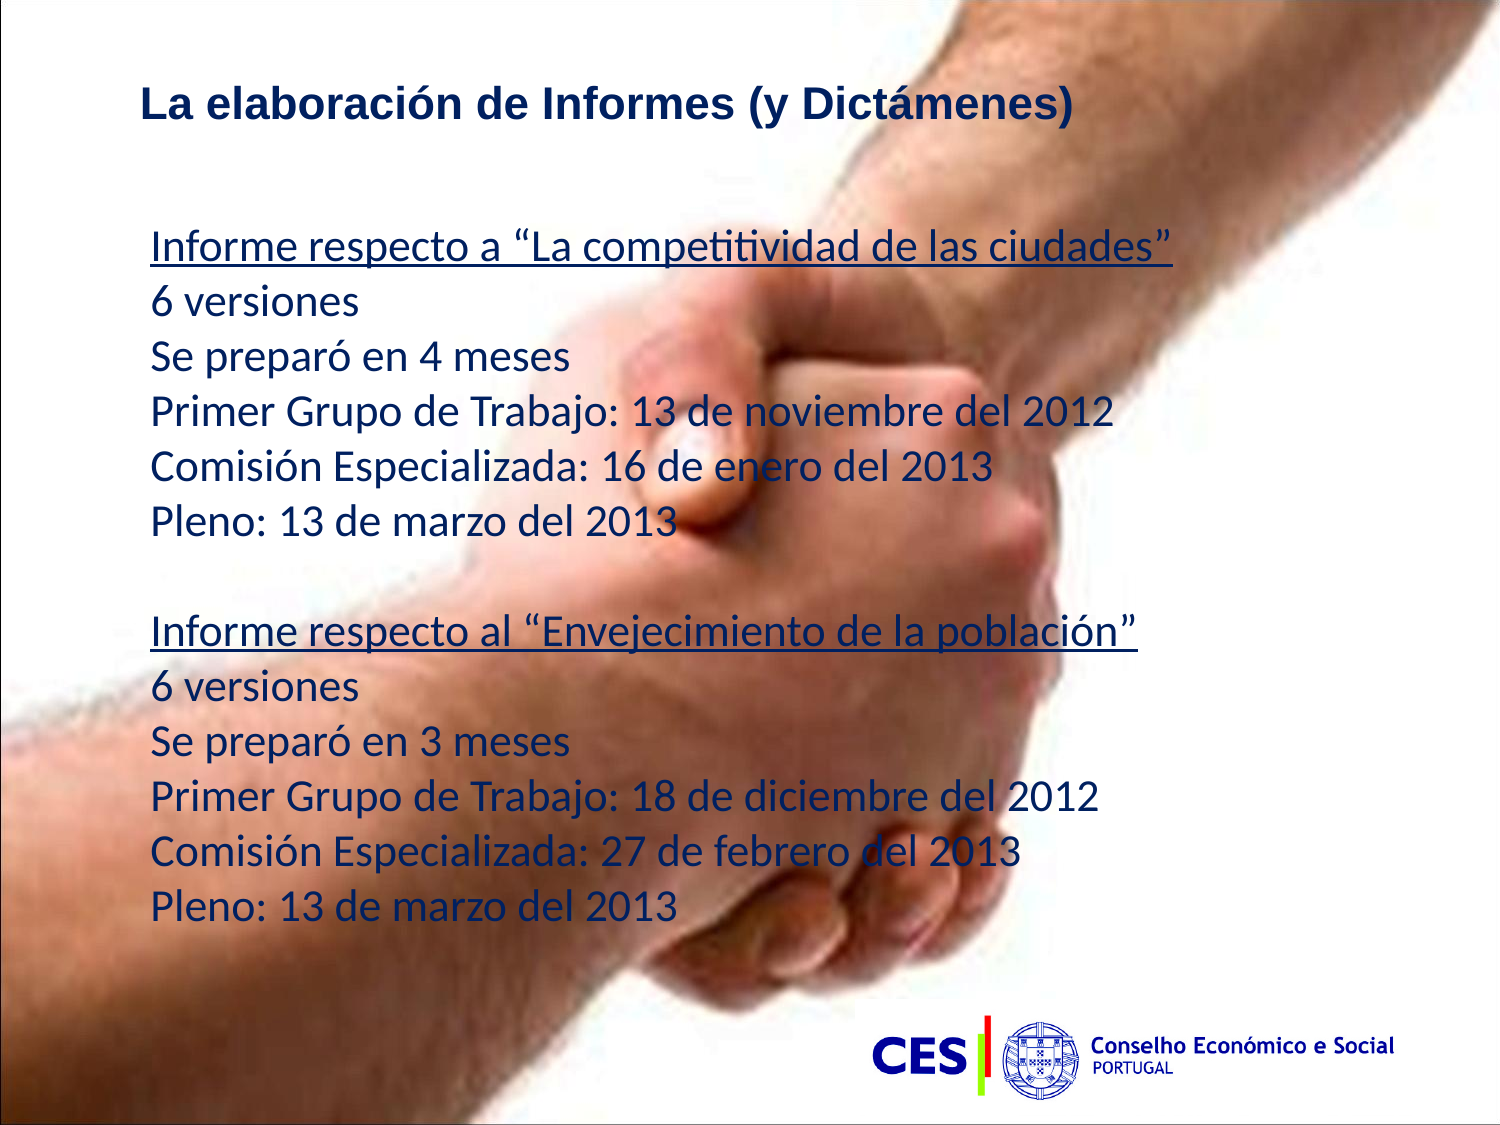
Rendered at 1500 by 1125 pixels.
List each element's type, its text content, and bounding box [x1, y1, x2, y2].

picture [0, 0, 1500, 1125]
text_box Informe respecto a “La competitividad de las ciudades” 6 versiones Se preparó en 4 meses Primer Grupo de Trabajo: 13 de noviembre del 2012 Comisión Especializada: 16 de enero del 2013 Pleno: 13 de marzo del 2013 Informe respecto al “Envejecimiento de la población” 6 versiones Se preparó en 3 meses Primer Grupo de Trabajo: 18 de diciembre del 2012 Comisión Especializada: 27 de febrero del 2013 Pleno: 13 de marzo del 2013 [135, 208, 1436, 938]
text_box La elaboración de Informes (y Dictámenes) [124, 66, 1090, 137]
